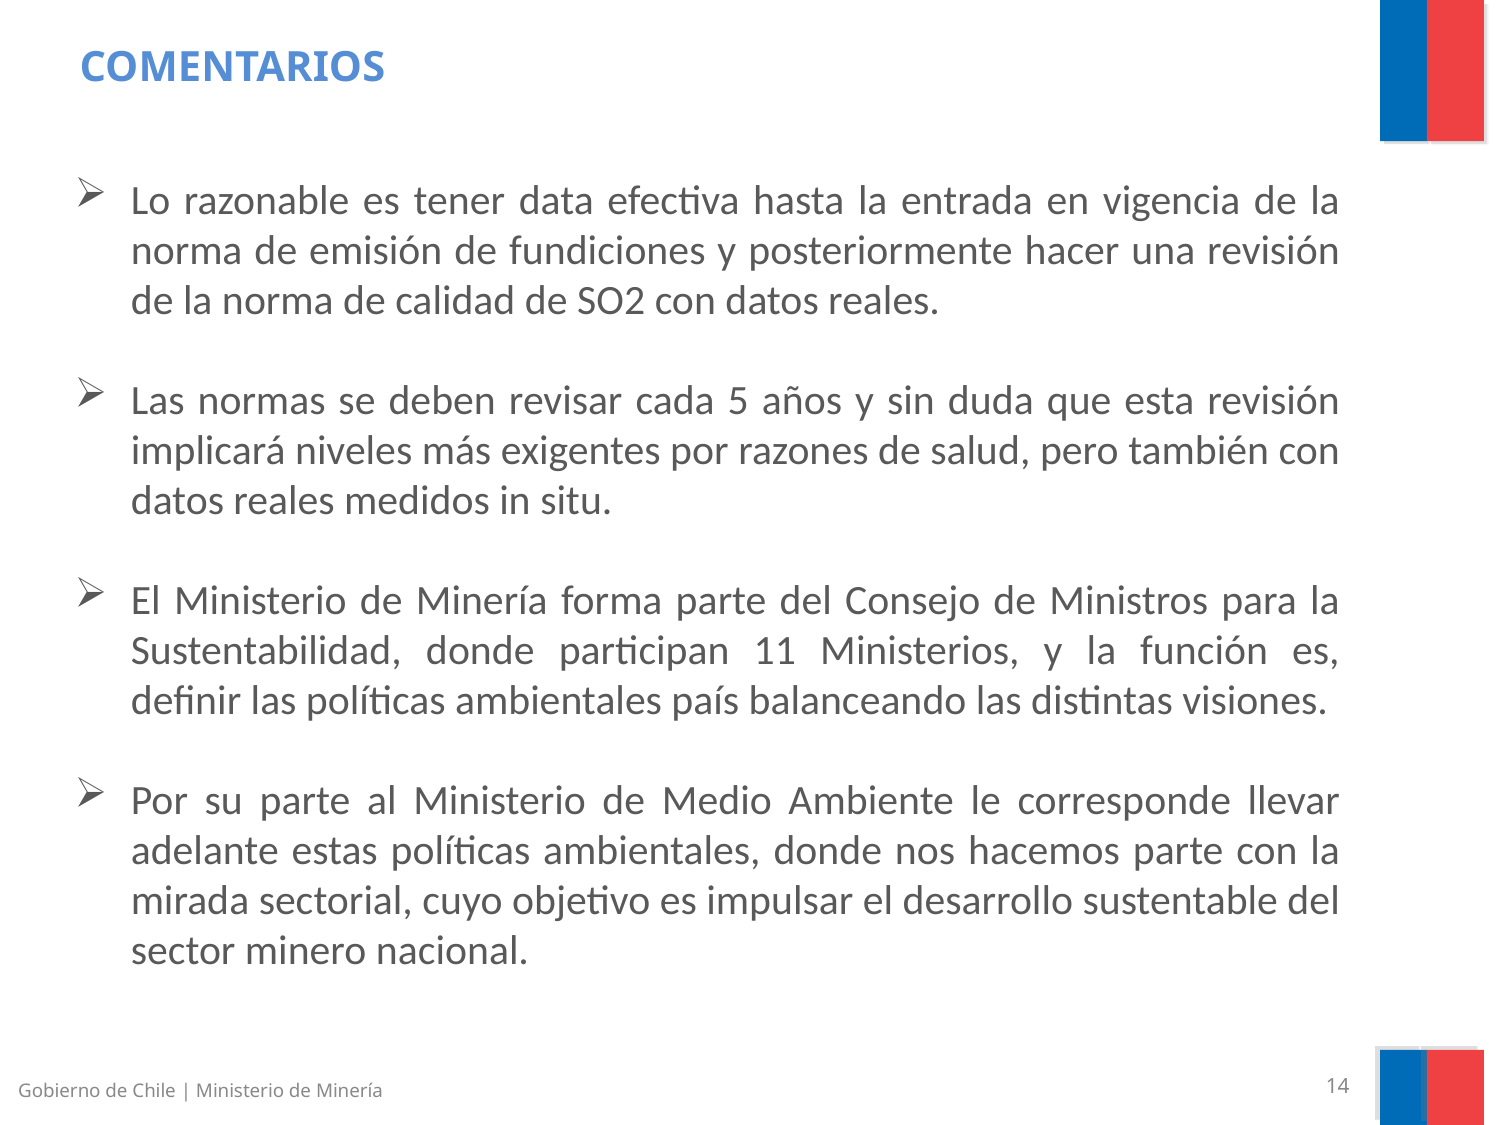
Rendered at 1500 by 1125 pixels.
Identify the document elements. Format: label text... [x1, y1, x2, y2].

text_box COMENTARIOS [64, 32, 1500, 98]
text_box Lo razonable es tener data efectiva hasta la entrada en vigencia de la norma de emisión de fundiciones y posteriormente hacer una revisión de la norma de calidad de SO2 con datos reales. Las normas se deben revisar cada 5 años y sin duda que esta revisión implicará niveles más exigentes por razones de salud, pero también con datos reales medidos in situ. El Ministerio de Minería forma parte del Consejo de Ministros para la Sustentabilidad, donde participan 11 Ministerios, y la función es, definir las políticas ambientales país balanceando las distintas visiones. Por su parte al Ministerio de Medio Ambiente le corresponde llevar adelante estas políticas ambientales, donde nos hacemos parte con la mirada sectorial, cuyo objetivo es impulsar el desarrollo sustentable del sector minero nacional. [59, 165, 1356, 981]
footer Gobierno de Chile | Ministerio de Minería [3, 1070, 479, 1112]
slide_number 14 [1014, 1070, 1365, 1103]
